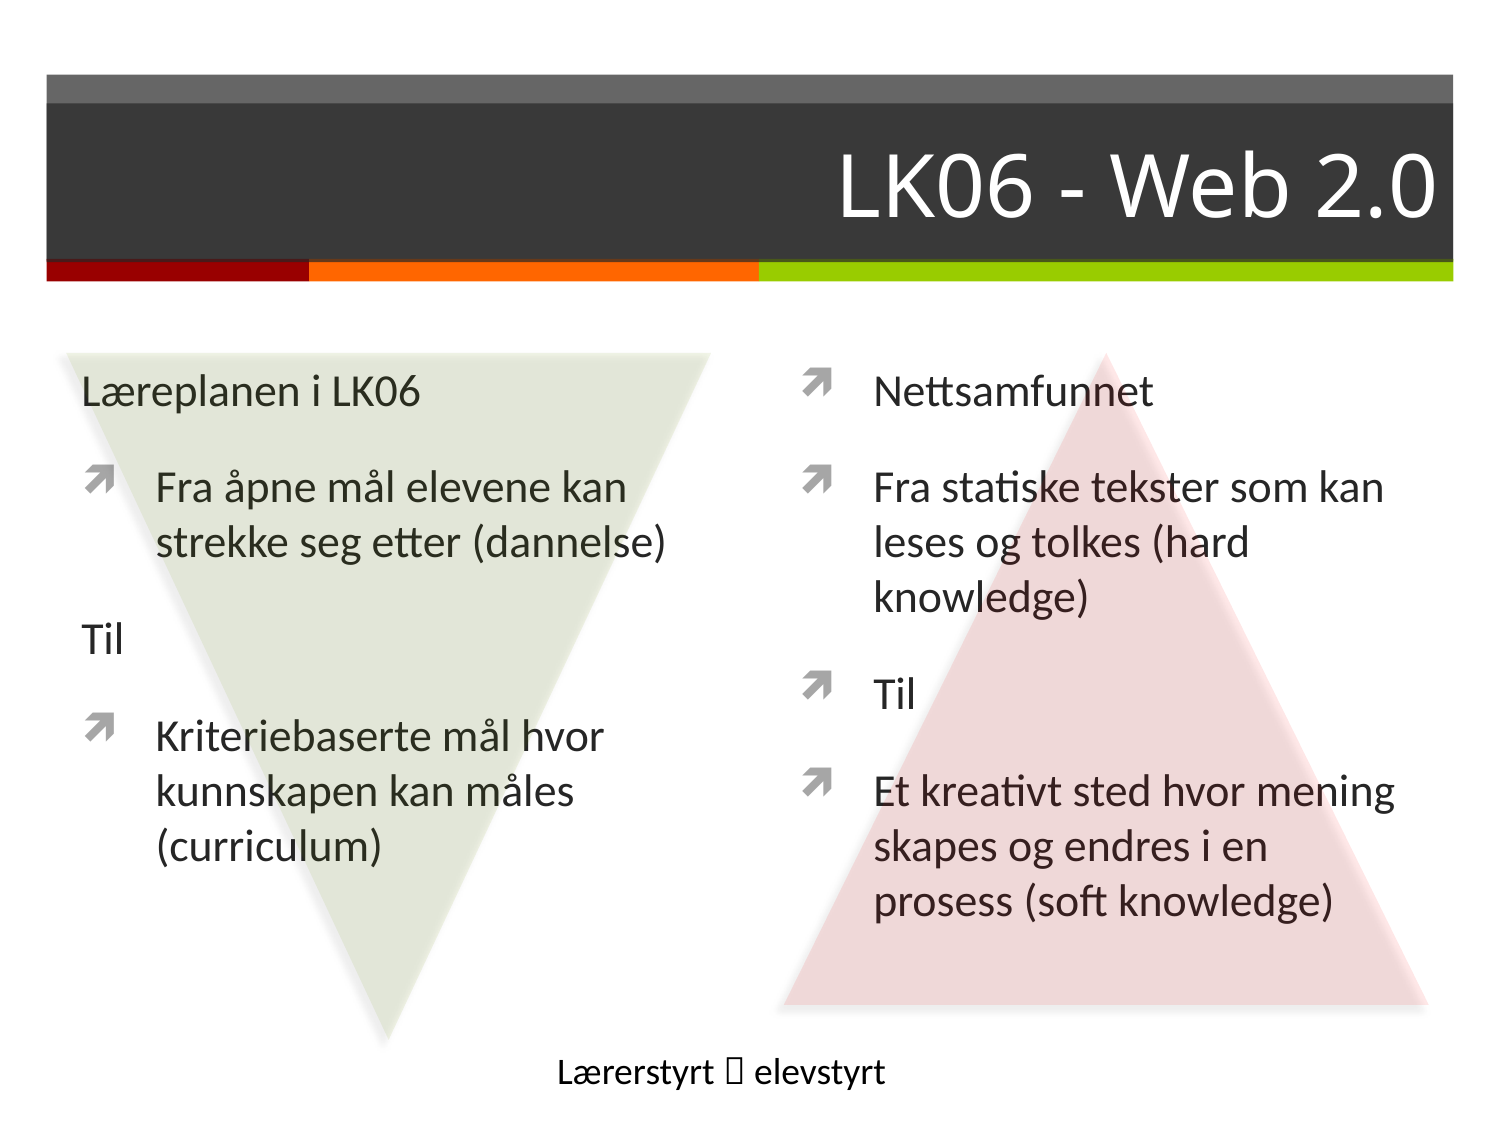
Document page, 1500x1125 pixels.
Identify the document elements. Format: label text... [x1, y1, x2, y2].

text_box Lærerstyrt  elevstyrt [542, 1039, 1102, 1100]
list Læreplanen i LK06 Fra åpne mål elevene kan strekke seg etter (dannelse) Til Kriteriebaserte mål hvor kunnskapen kan måles (curriculum) [413, 370, 712, 1005]
text_box [782, 351, 1430, 1006]
list Nettsamfunnet Fra statiske tekster som kan leses og tolkes (hard knowledge) Til Et kreativt sted hvor mening skapes og endres i en prosess (soft knowledge) [783, 352, 1098, 983]
title LK06 - Web 2.0 [46, 103, 1454, 263]
list Nettsamfunnet Fra statiske tekster som kan leses og tolkes (hard knowledge) Til Et kreativt sted hvor mening skapes og endres i en prosess (soft knowledge) [1108, 352, 1429, 1000]
text_box [65, 351, 713, 1041]
list Læreplanen i LK06 Fra åpne mål elevene kan strekke seg etter (dannelse) Til Kriteriebaserte mål hvor kunnskapen kan måles (curriculum) [66, 391, 354, 1005]
